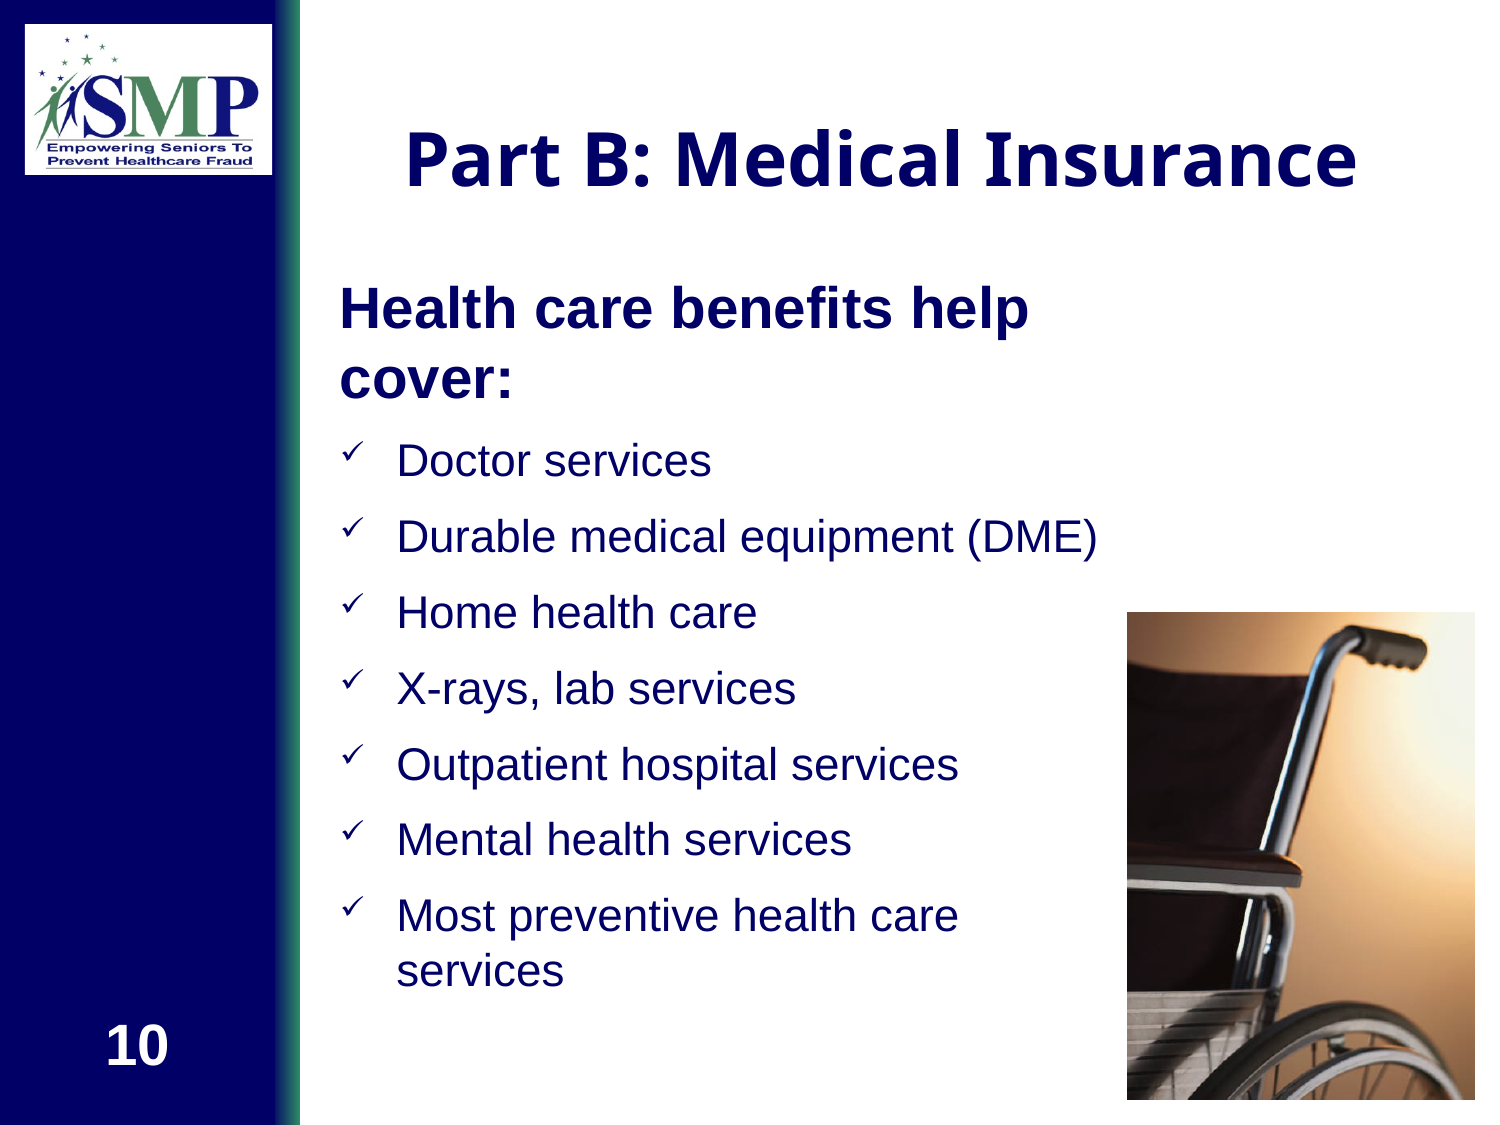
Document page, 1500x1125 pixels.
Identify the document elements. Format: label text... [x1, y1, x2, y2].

slide_number 10 [0, 999, 276, 1076]
picture [24, 24, 273, 175]
title Part B: Medical Insurance [337, 62, 1425, 250]
picture [1126, 612, 1476, 1101]
list Health care benefits help cover: Doctor services Durable medical equipment (DME) Home health care X-rays, lab services Outpatient hospital services Mental health services Most preventive health care services [324, 262, 1122, 1038]
